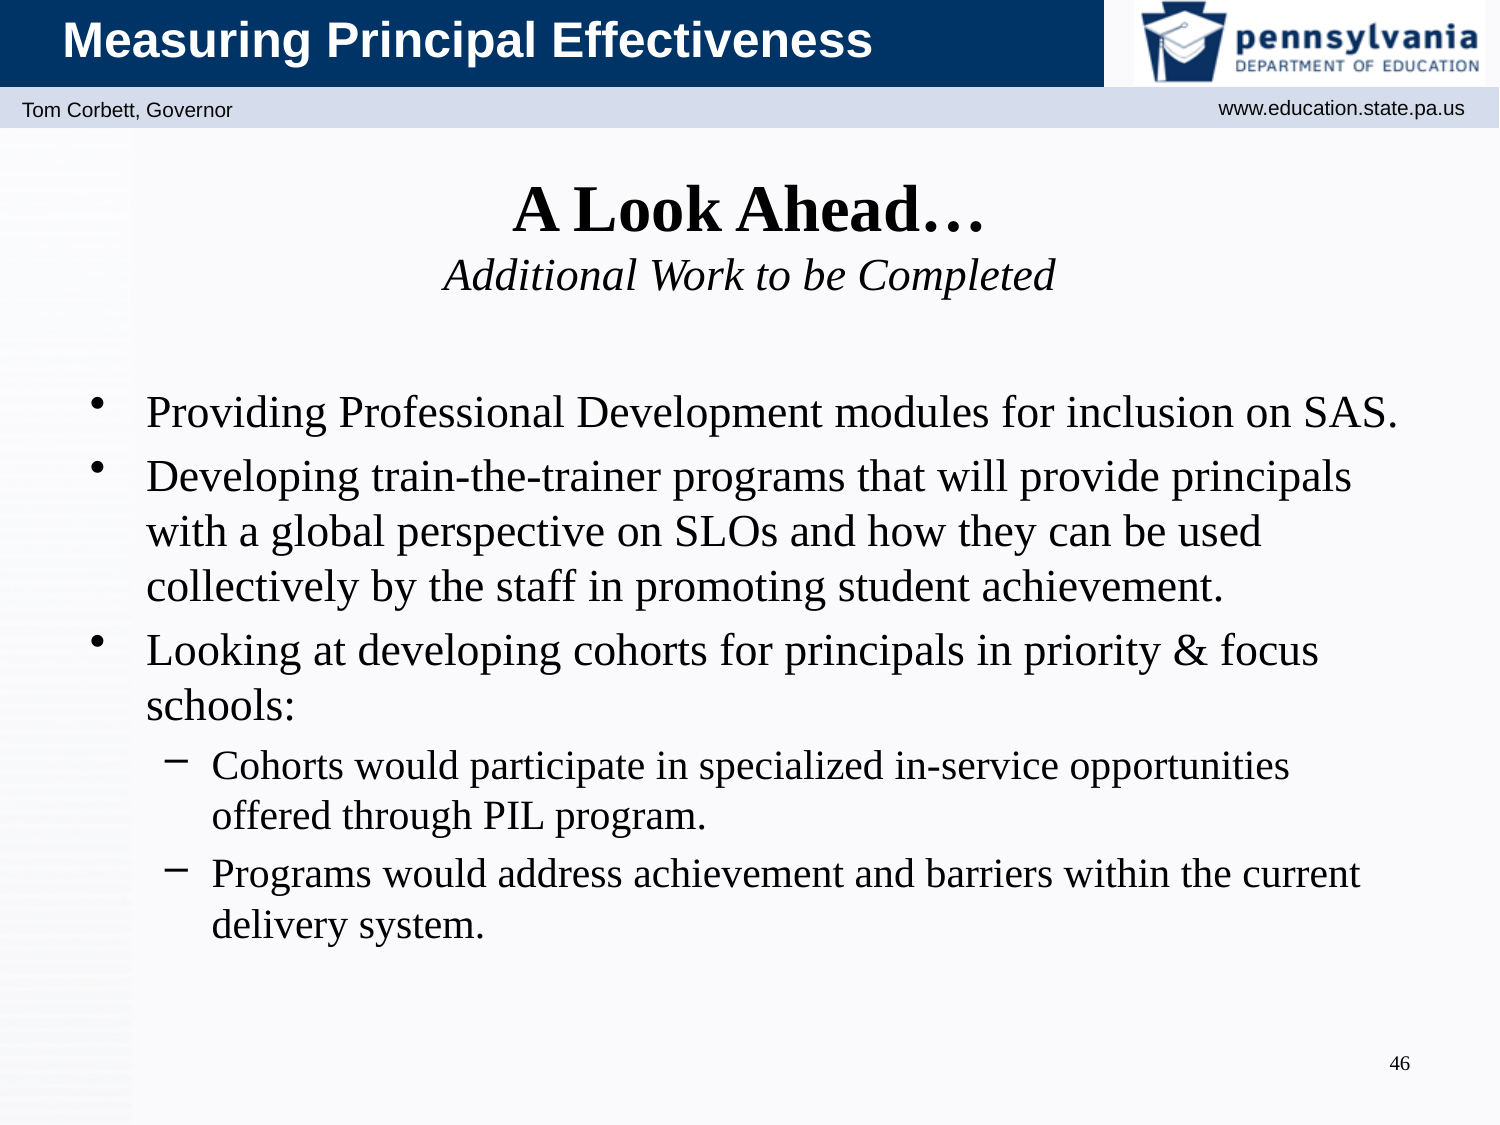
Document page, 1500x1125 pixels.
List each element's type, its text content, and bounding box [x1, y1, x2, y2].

text_box 46 [1374, 1042, 1444, 1103]
list Providing Professional Development modules for inclusion on SAS. Developing train-the-trainer programs that will provide principals with a global perspective on SLOs and how they can be used collectively by the staff in promoting student achievement. Looking at developing cohorts for principals in priority & focus schools: Cohorts would participate in specialized in-service opportunities offered through PIL program. Programs would address achievement and barriers within the current delivery system. [75, 374, 1425, 1016]
picture [0, 0, 1500, 1125]
title A Look Ahead… Additional Work to be Completed [75, 157, 1425, 294]
